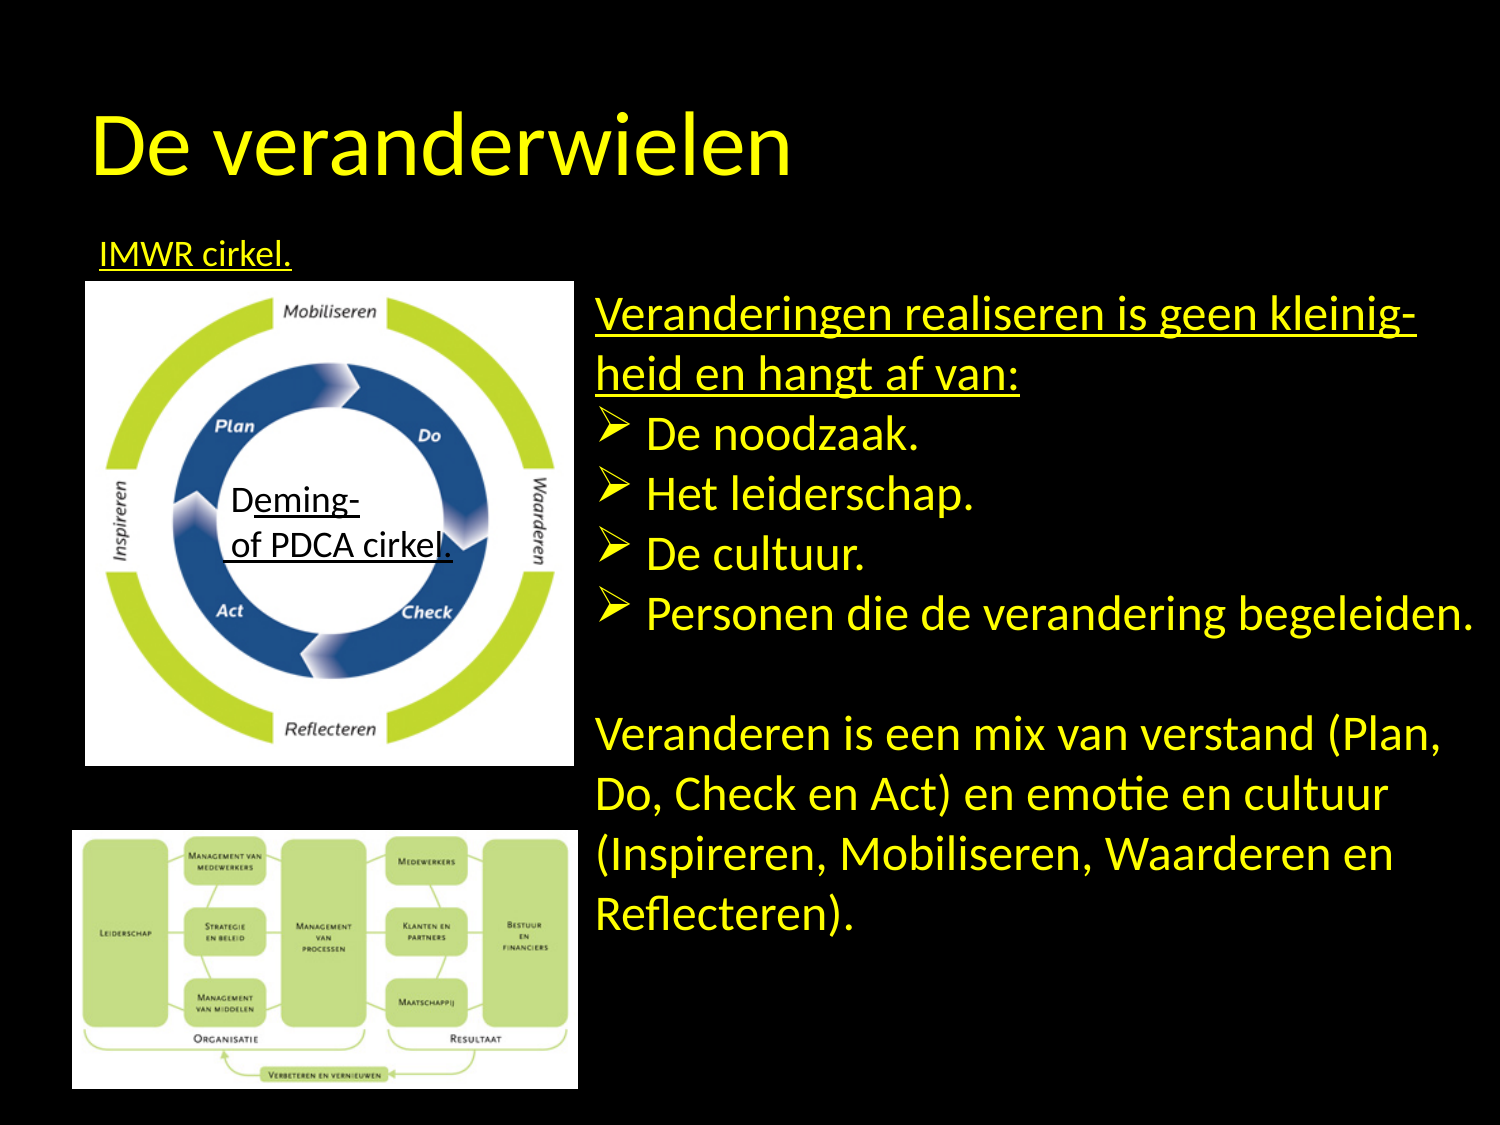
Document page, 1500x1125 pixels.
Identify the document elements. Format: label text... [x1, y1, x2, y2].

picture [84, 281, 574, 766]
title De veranderwielen [75, 45, 1425, 233]
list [72, 830, 578, 1089]
text_box IMWR cirkel. [84, 221, 308, 280]
text_box Veranderingen realiseren is geen kleinig- heid en hangt af van: De noodzaak. Het leiderschap. De cultuur. Personen die de verandering begeleiden. Veranderen is een mix van verstand (Plan, Do, Check en Act) en emotie en cultuur (Inspireren, Mobiliseren, Waarderen en Reflecteren). [580, 273, 1491, 988]
